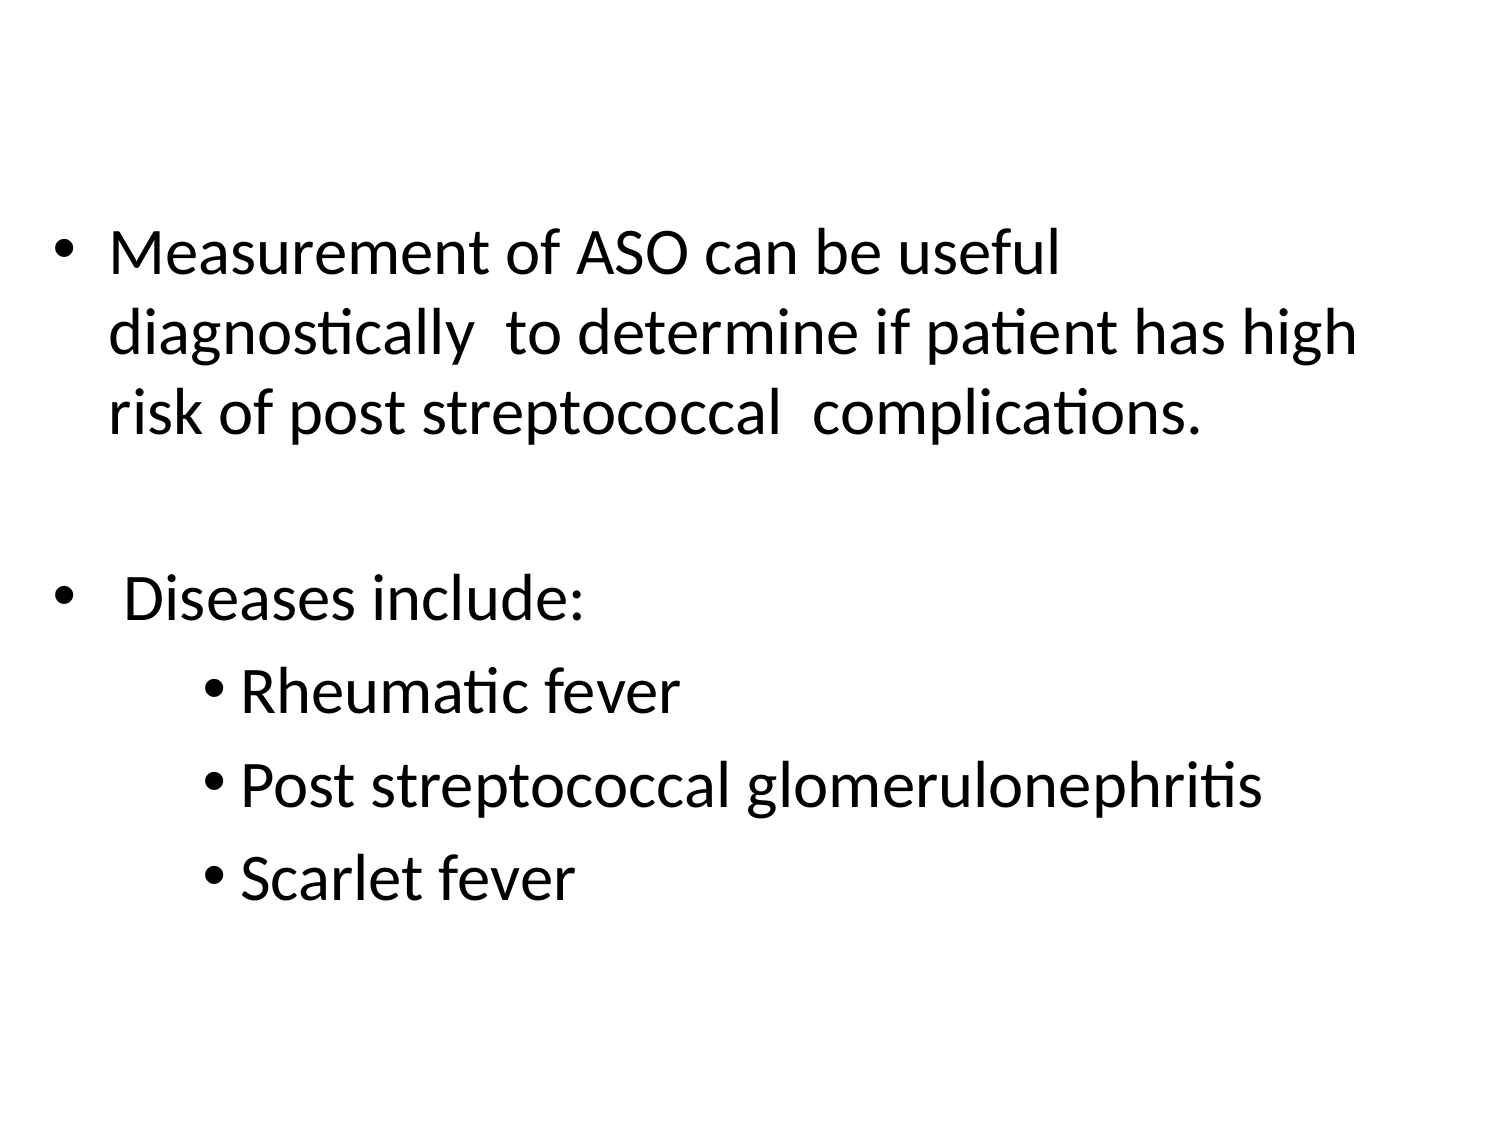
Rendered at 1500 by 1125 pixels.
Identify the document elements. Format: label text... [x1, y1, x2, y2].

list Measurement of ASO can be useful diagnostically to determine if patient has high risk of post streptococcal complications. Diseases include: Rheumatic fever Post streptococcal glomerulonephritis Scarlet fever [37, 200, 1388, 1038]
